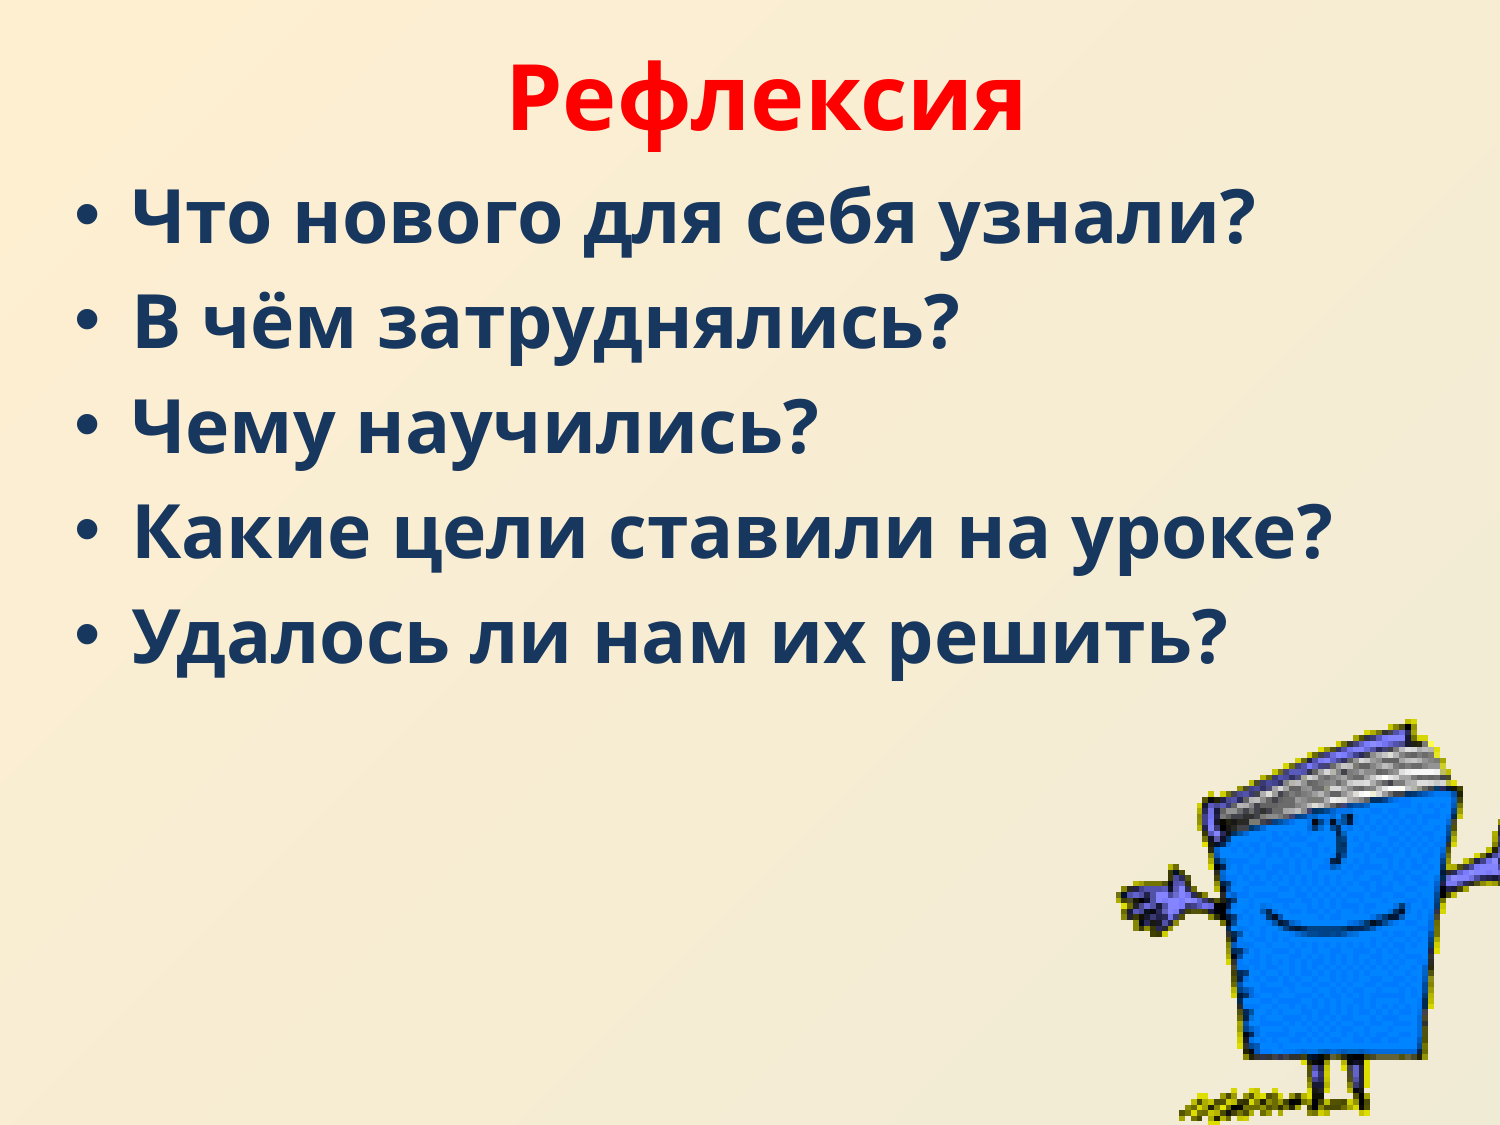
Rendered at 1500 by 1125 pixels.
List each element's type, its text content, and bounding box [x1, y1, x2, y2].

title Рефлексия [91, 0, 1442, 160]
list Что нового для себя узнали? В чём затруднялись? Чему научились? Какие цели ставили на уроке? Удалось ли нам их решить? [59, 160, 1444, 904]
picture [1115, 680, 1500, 1125]
